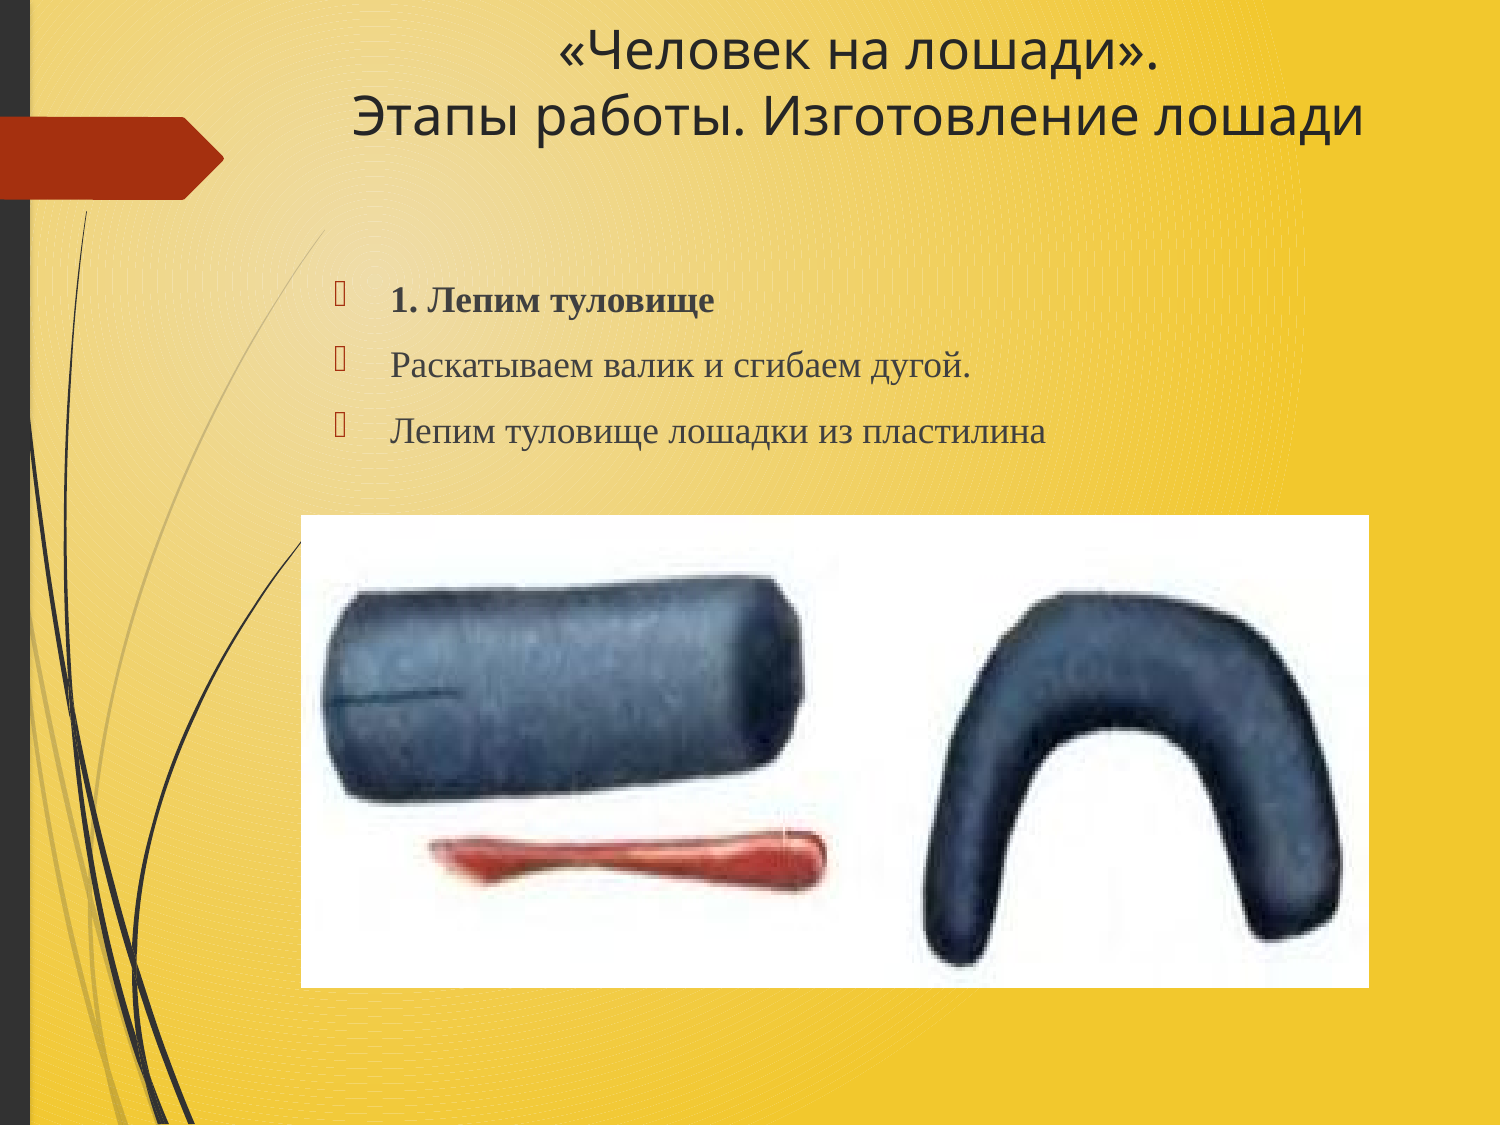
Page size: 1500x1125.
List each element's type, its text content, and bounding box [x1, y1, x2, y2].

title «Человек на лошади». Этапы работы. Изготовление лошади [319, 7, 1400, 197]
list 1. Лепим туловище Раскатываем валик и сгибаем дугой. Лепим туловище лошадки из пластилина [318, 267, 1400, 970]
picture [300, 514, 1370, 988]
